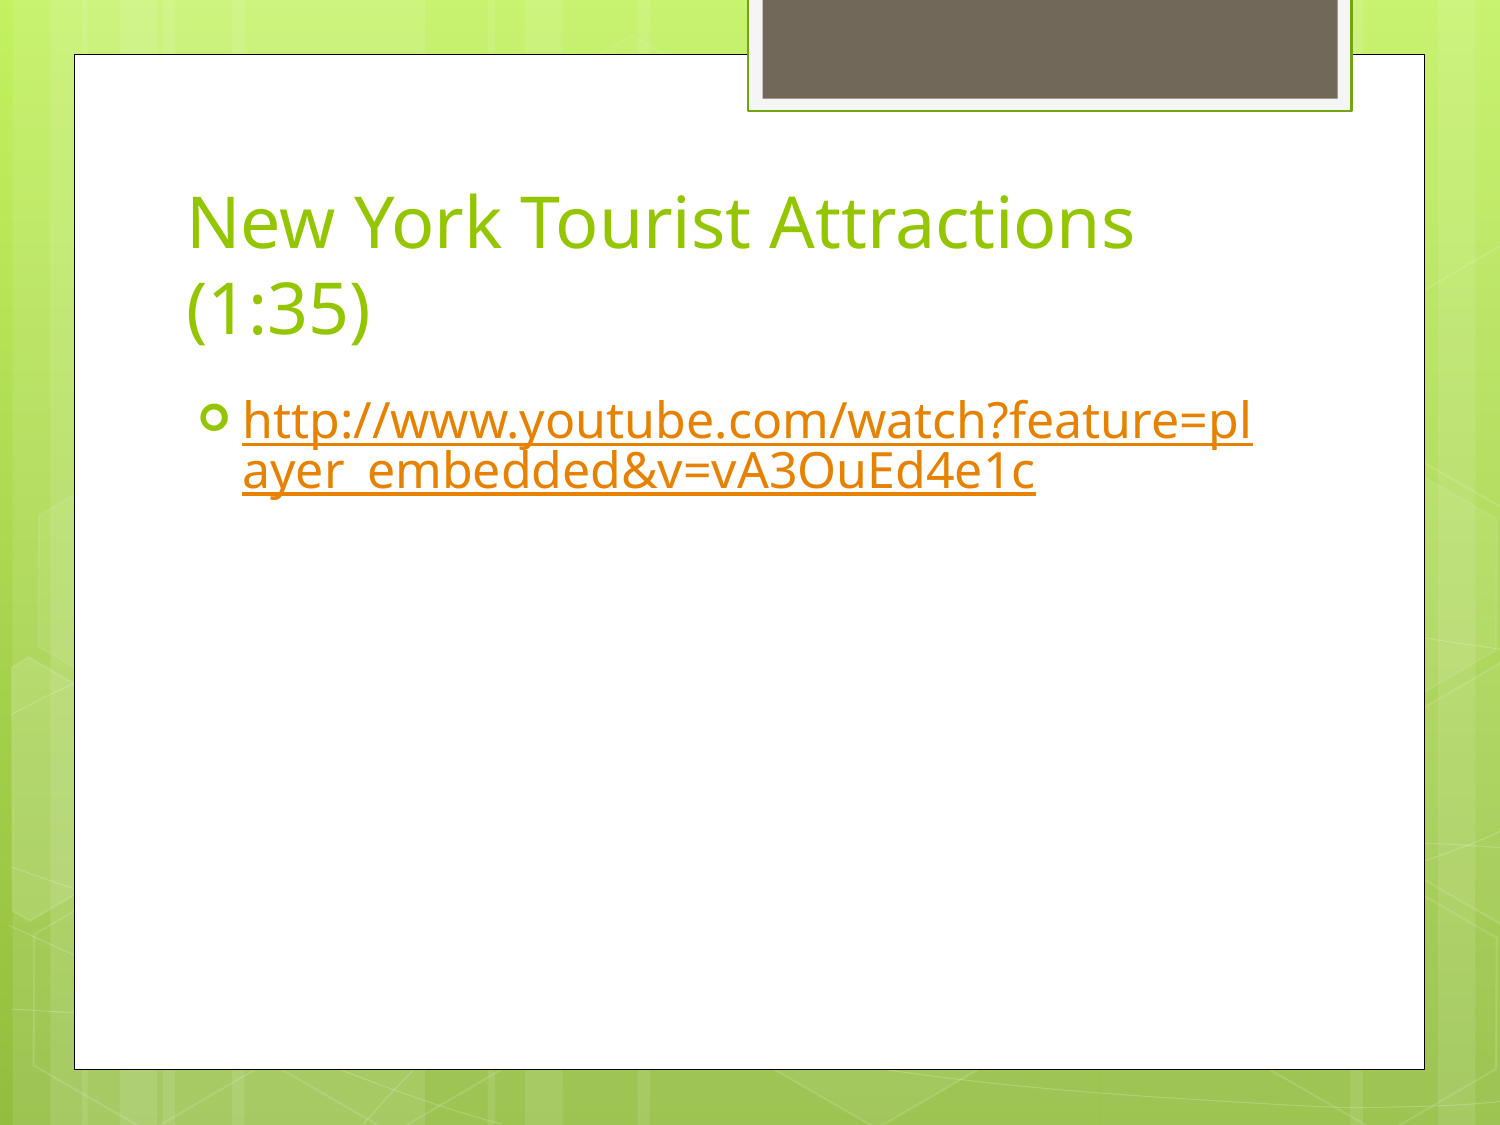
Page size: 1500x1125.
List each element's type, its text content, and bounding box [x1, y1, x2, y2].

list http://www.youtube.com/watch?feature=player_embedded&v=vA3OuEd4e1c [171, 381, 1283, 957]
title New York Tourist Attractions (1:35) [171, 168, 1324, 357]
